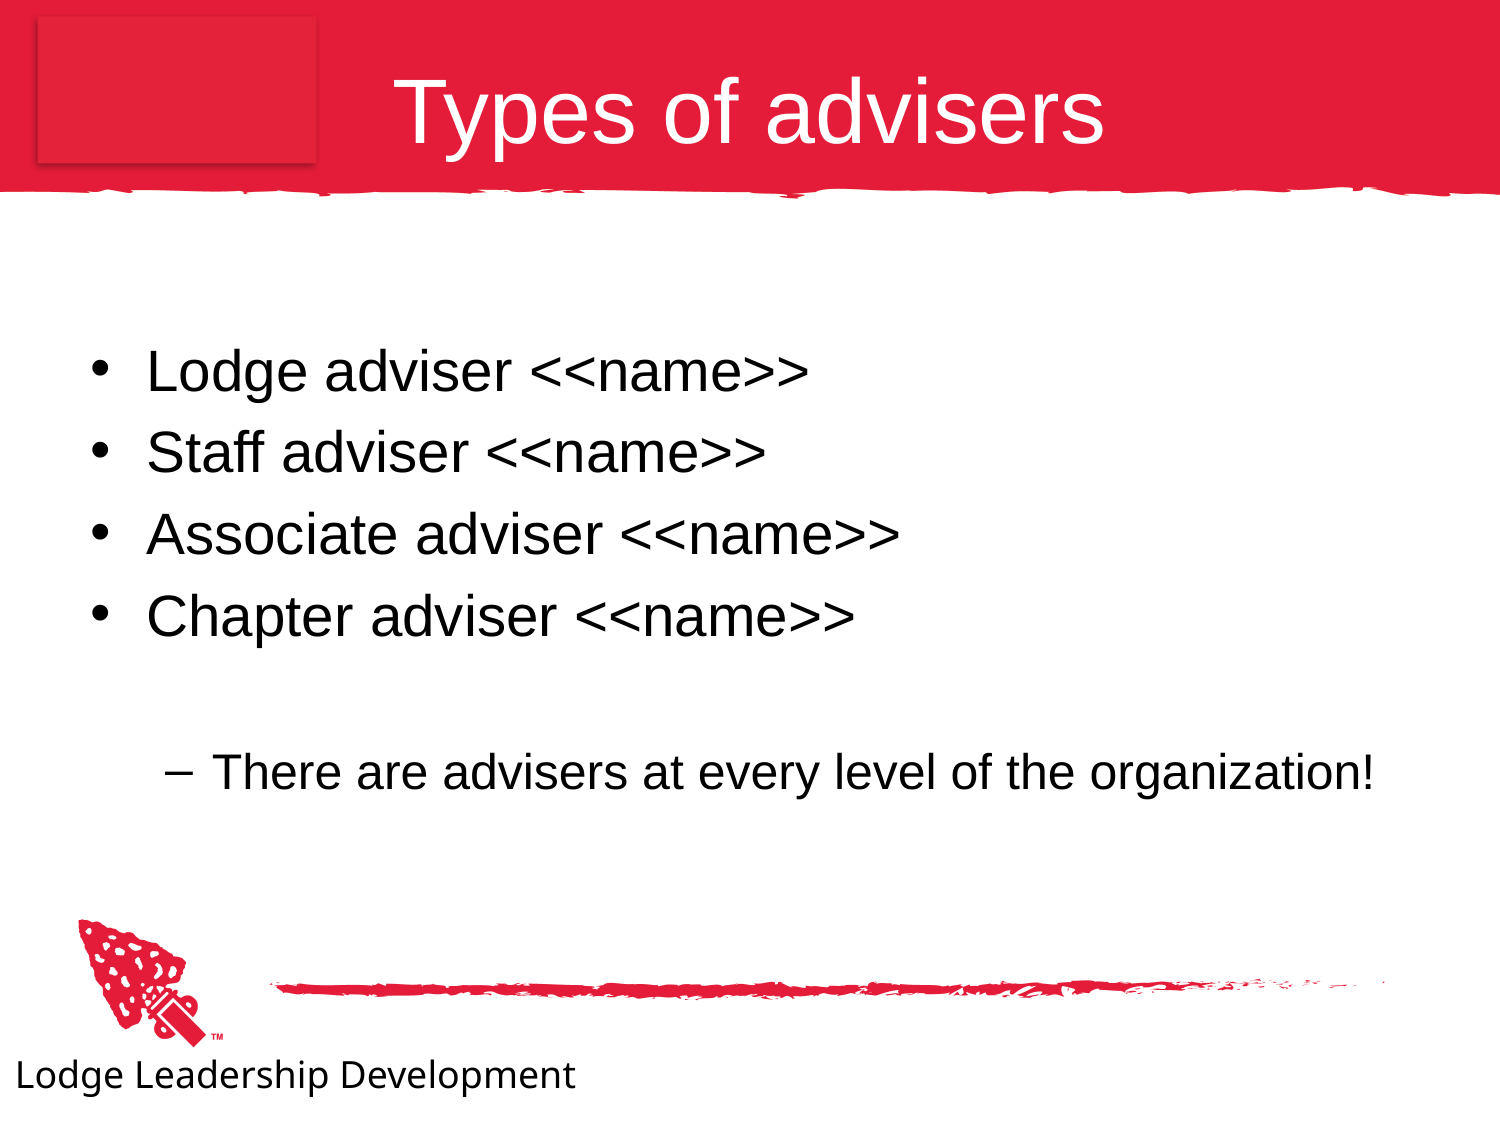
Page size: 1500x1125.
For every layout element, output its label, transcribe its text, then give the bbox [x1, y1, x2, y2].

picture [0, 0, 1500, 1043]
text_box Lodge Leadership Development [0, 1043, 1500, 1125]
list Lodge adviser <<name>> Staff adviser <<name>> Associate adviser <<name>> Chapter adviser <<name>> There are advisers at every level of the organization! [75, 325, 1446, 828]
title Types of advisers [75, 45, 1425, 168]
